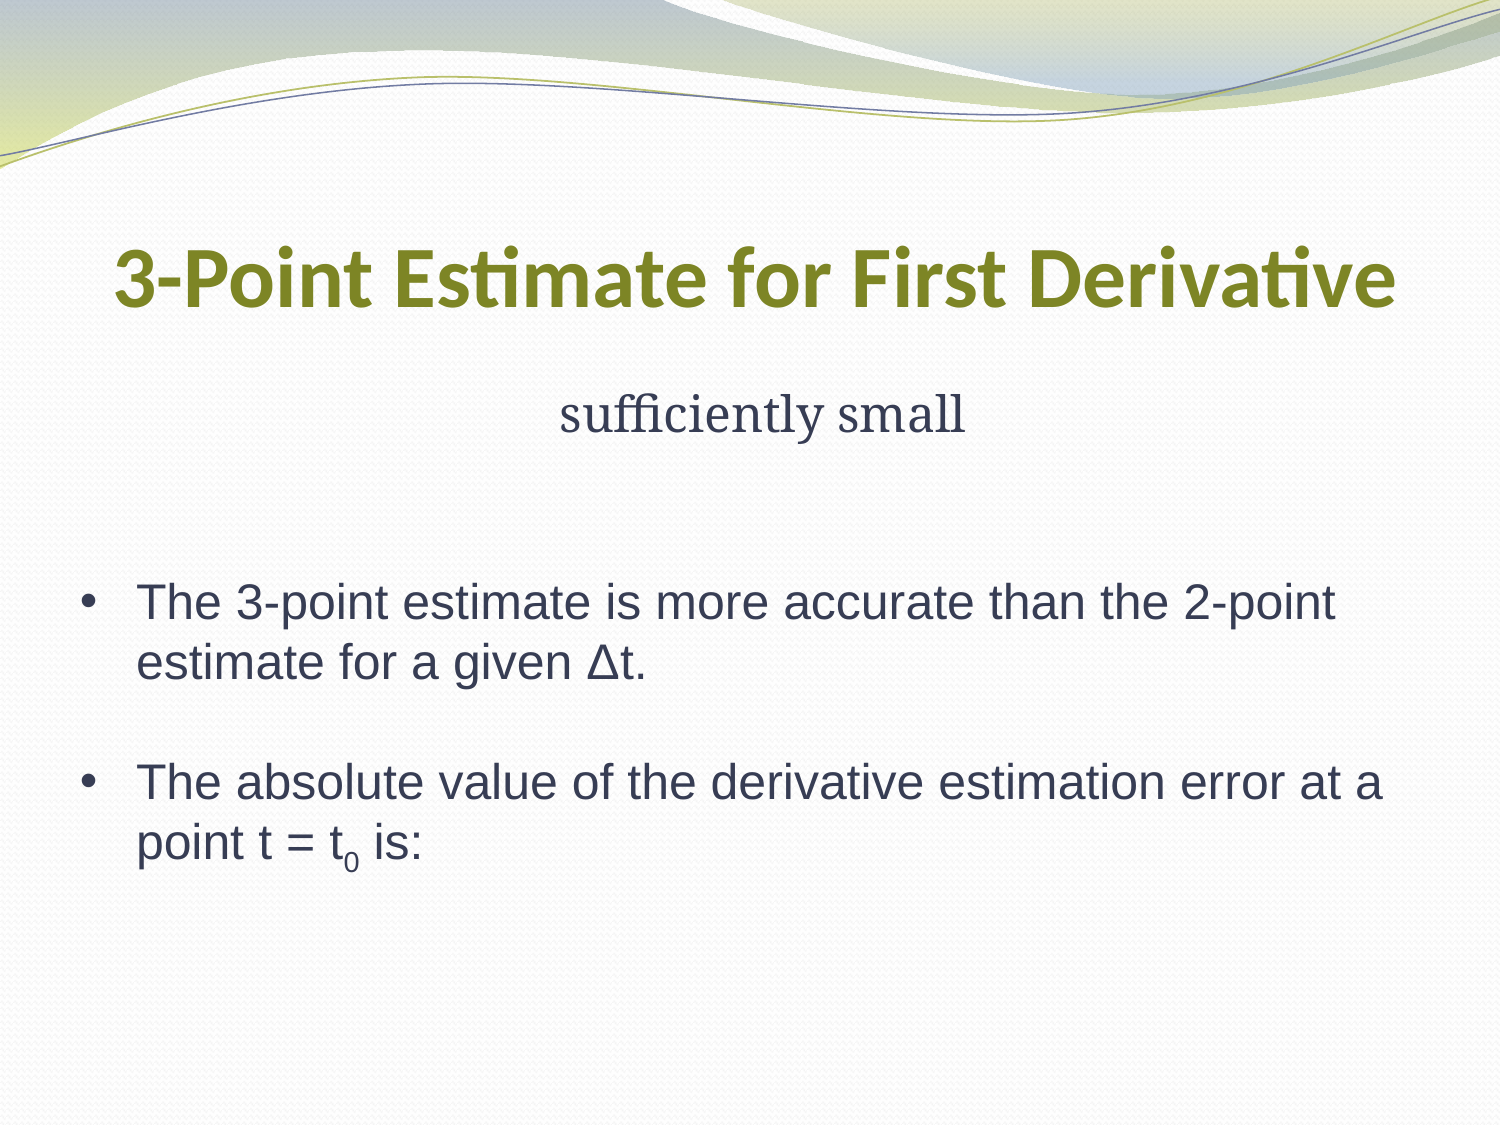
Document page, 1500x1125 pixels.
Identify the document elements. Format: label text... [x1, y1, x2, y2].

title 3-Point Estimate for First Derivative [50, 137, 1461, 325]
